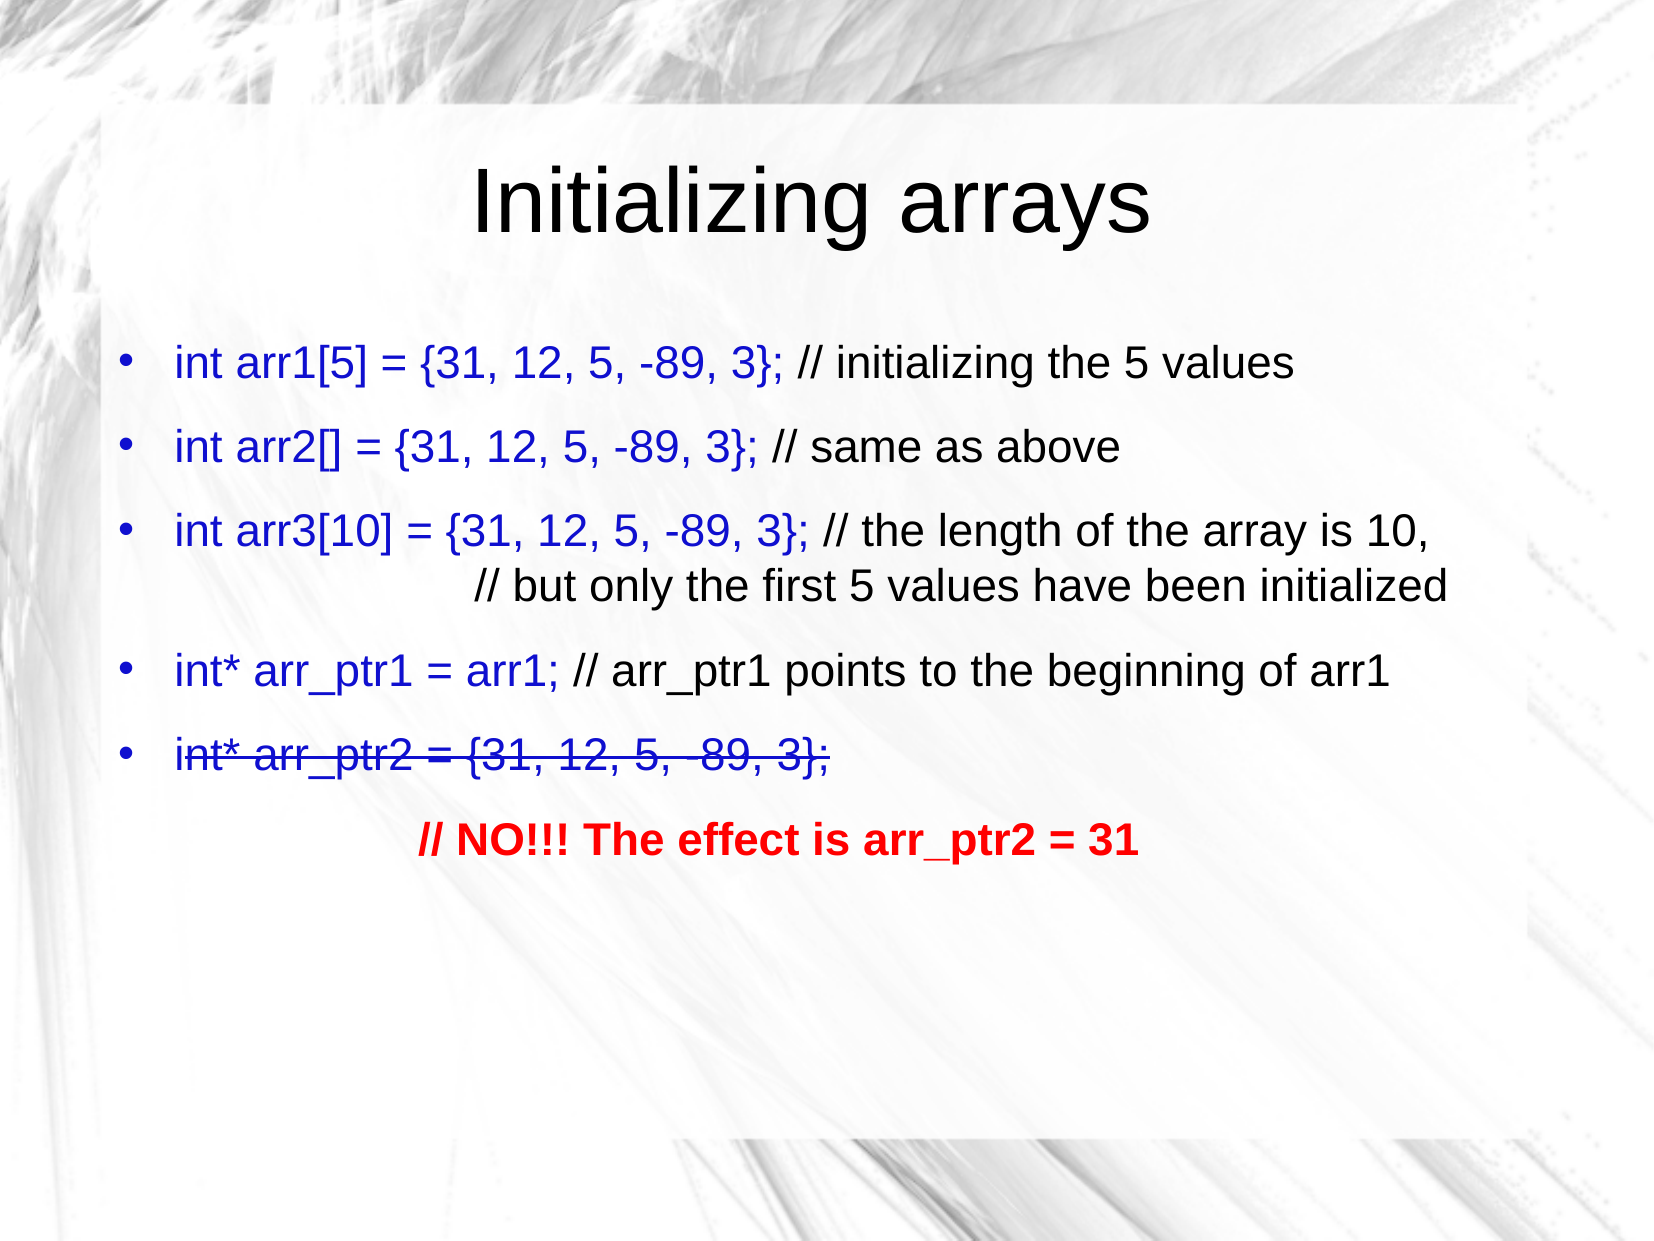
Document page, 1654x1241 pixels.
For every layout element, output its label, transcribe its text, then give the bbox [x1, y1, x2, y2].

picture [0, 0, 1654, 1241]
title Initializing arrays [118, 93, 1506, 299]
list int arr1[5] = {31, 12, 5, -89, 3}; // initializing the 5 values int arr2[] = {31, 12, 5, -89, 3}; // same as above int arr3[10] = {31, 12, 5, -89, 3}; // the length of the array is 10, // but only the first 5 values have been initialized int* arr_ptr1 = arr1; // arr_ptr1 points to the beginning of arr1 int* arr_ptr2 = {31, 12, 5, -89, 3}; // NO!!! The effect is arr_ptr2 = 31 [118, 332, 1571, 1121]
